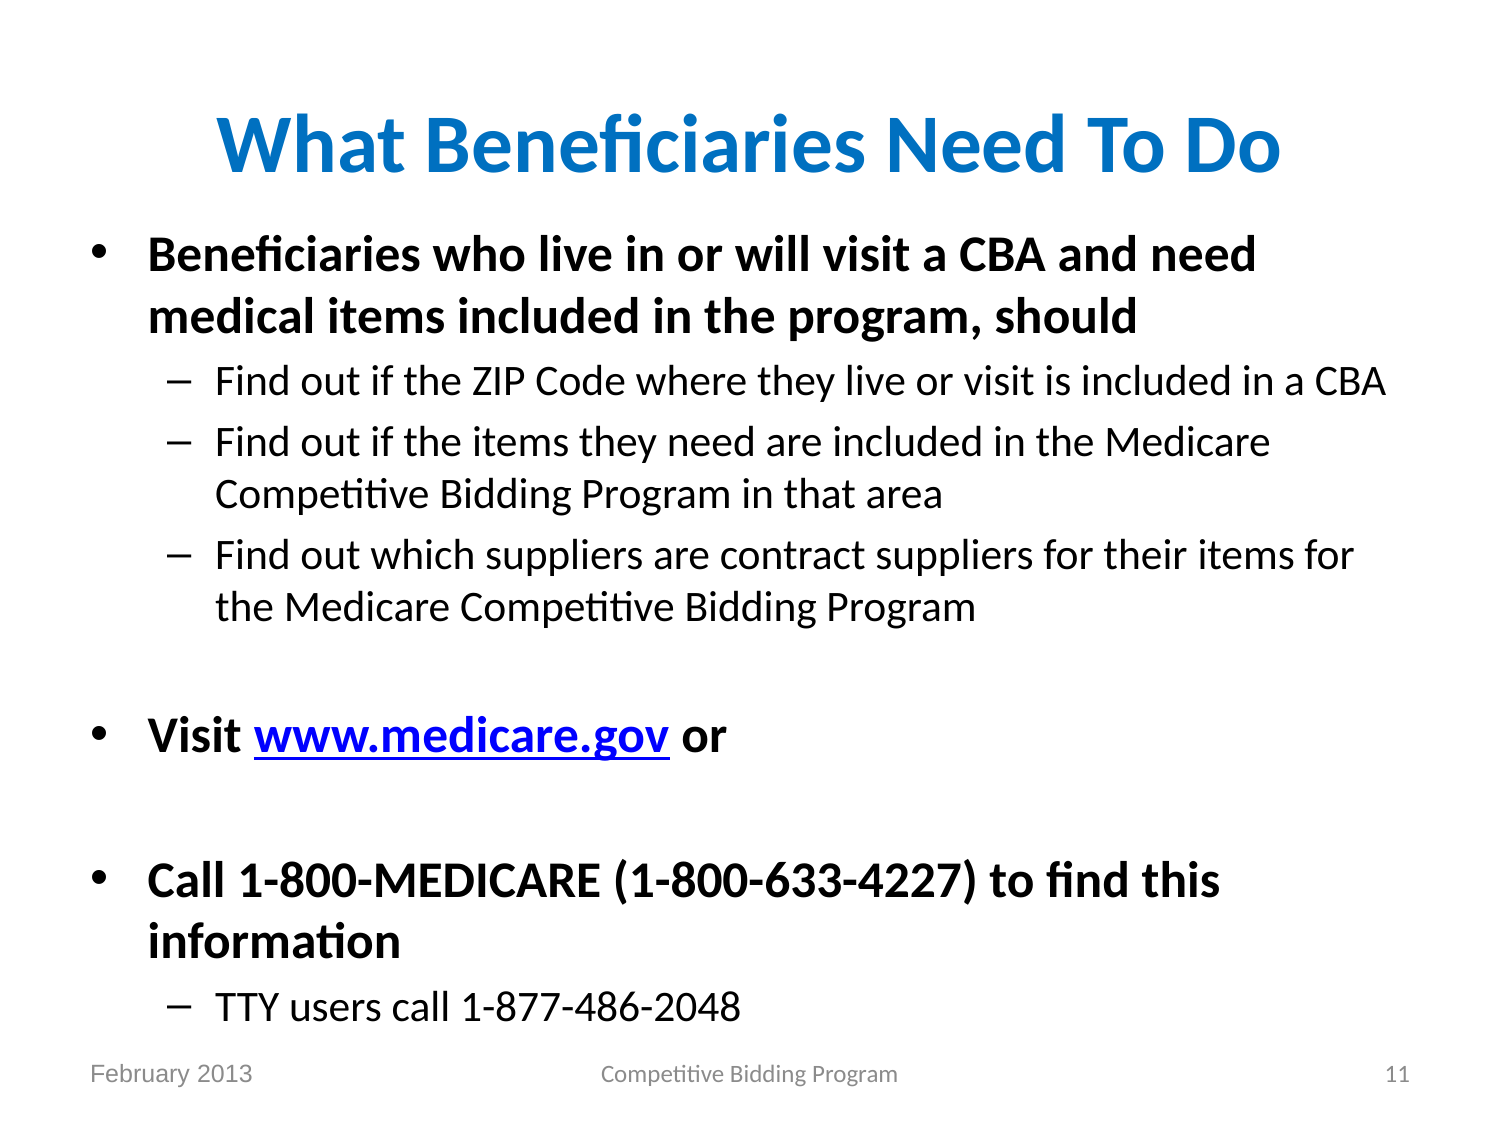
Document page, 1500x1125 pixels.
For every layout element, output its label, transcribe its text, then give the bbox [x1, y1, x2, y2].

list Beneficiaries who live in or will visit a CBA and need medical items included in the program, should Find out if the ZIP Code where they live or visit is included in a CBA Find out if the items they need are included in the Medicare Competitive Bidding Program in that area Find out which suppliers are contract suppliers for their items for the Medicare Competitive Bidding Program Visit www.medicare.gov or Call 1-800-MEDICARE (1-800-633-4227) to find this information TTY users call 1-877-486-2048 [75, 212, 1425, 1050]
footer Competitive Bidding Program [512, 1042, 988, 1103]
slide_number 11 [1074, 1042, 1425, 1103]
title What Beneficiaries Need To Do [75, 45, 1425, 212]
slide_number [75, 1042, 425, 1103]
